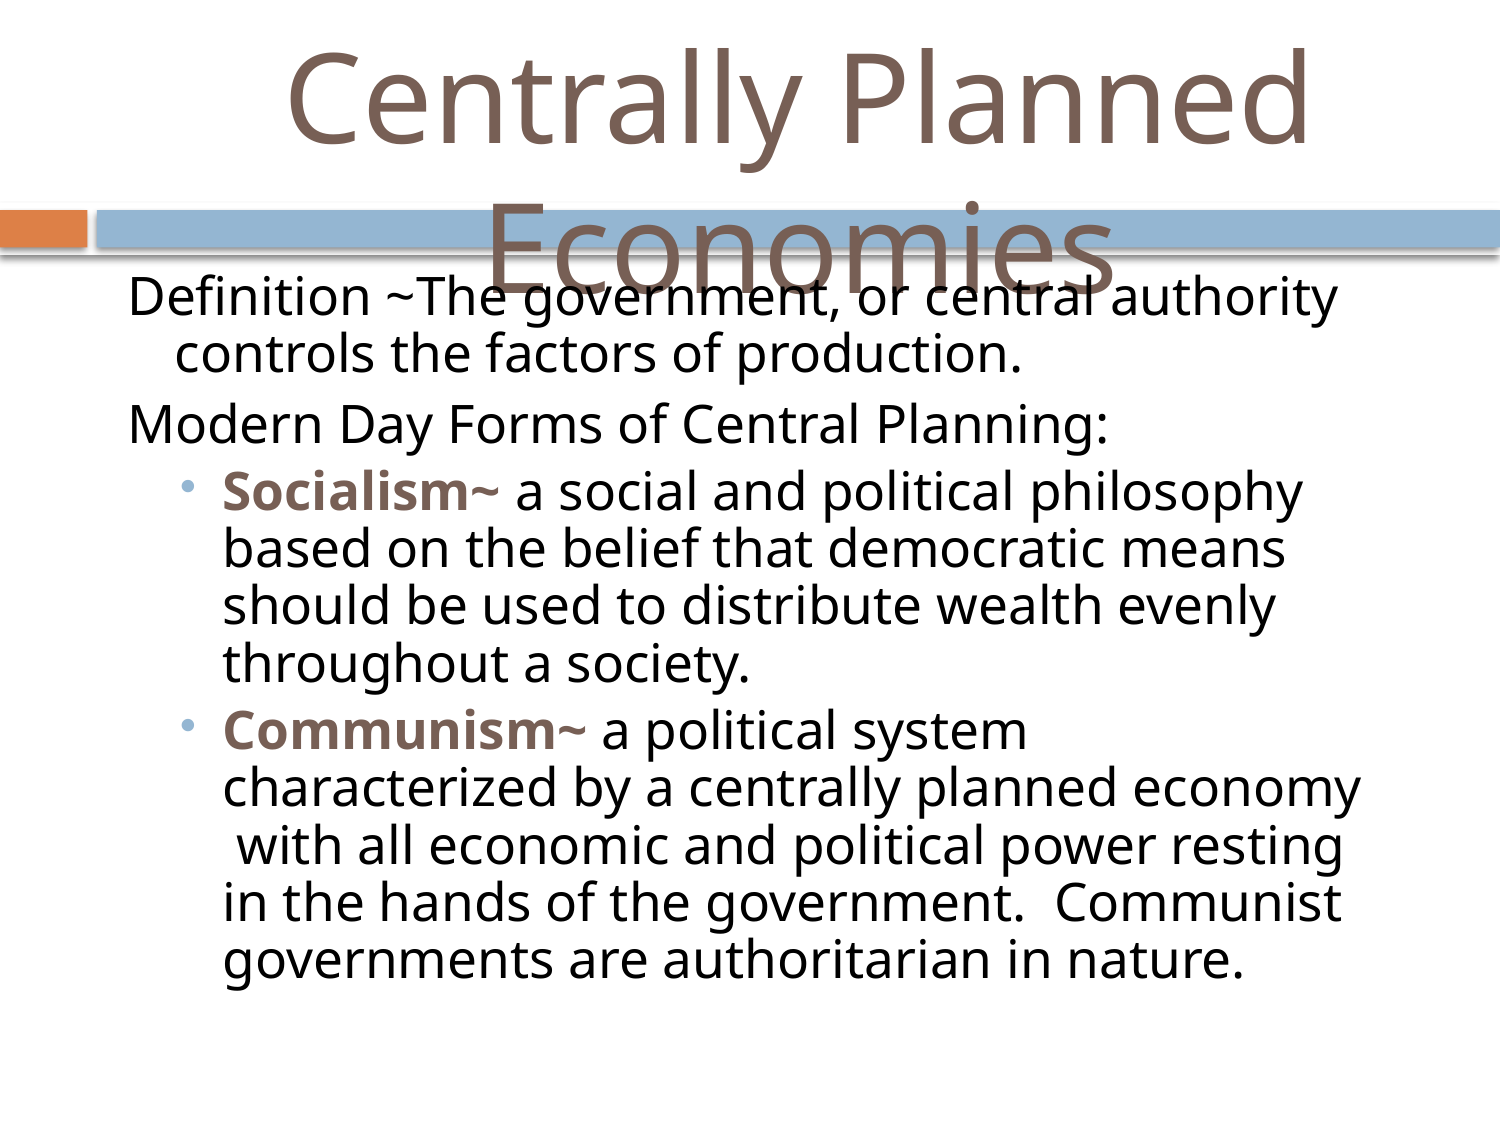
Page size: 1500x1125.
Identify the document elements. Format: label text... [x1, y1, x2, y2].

list Definition ~The government, or central authority controls the factors of production. Modern Day Forms of Central Planning: Socialism~ a social and political philosophy based on the belief that democratic means should be used to distribute wealth evenly throughout a society. Communism~ a political system characterized by a centrally planned economy with all economic and political power resting in the hands of the government. Communist governments are authoritarian in nature. [112, 262, 1388, 1050]
title Centrally Planned Economies [50, 75, 1500, 263]
